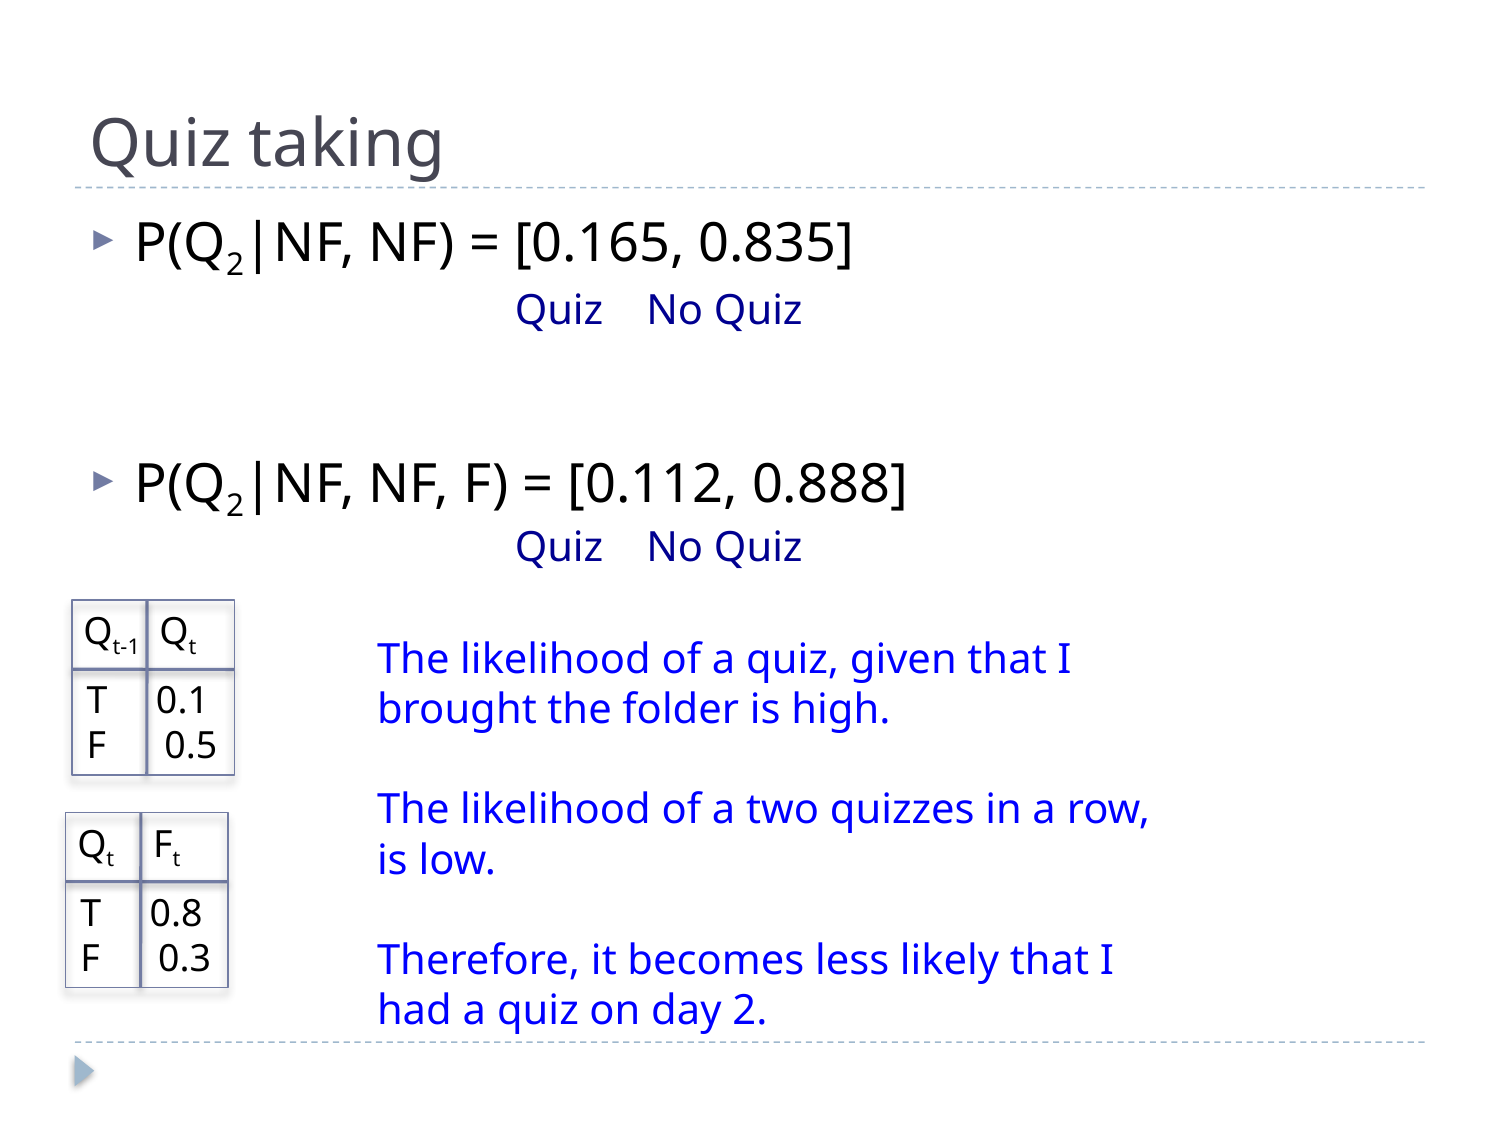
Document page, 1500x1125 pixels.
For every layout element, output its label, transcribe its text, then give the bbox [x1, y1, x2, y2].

text_box Quiz No Quiz [499, 512, 950, 578]
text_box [62, 812, 229, 988]
text_box The likelihood of a quiz, given that I brought the folder is high. The likelihood of a two quizzes in a row, is low. Therefore, it becomes less likely that I had a quiz on day 2. [362, 624, 1188, 1040]
title Quiz taking [75, 24, 1425, 188]
list P(Q2|NF, NF) = [0.165, 0.835] P(Q2|NF, NF, F) = [0.112, 0.888] [75, 200, 1425, 1010]
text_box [68, 599, 401, 776]
text_box Quiz No Quiz [499, 275, 950, 340]
